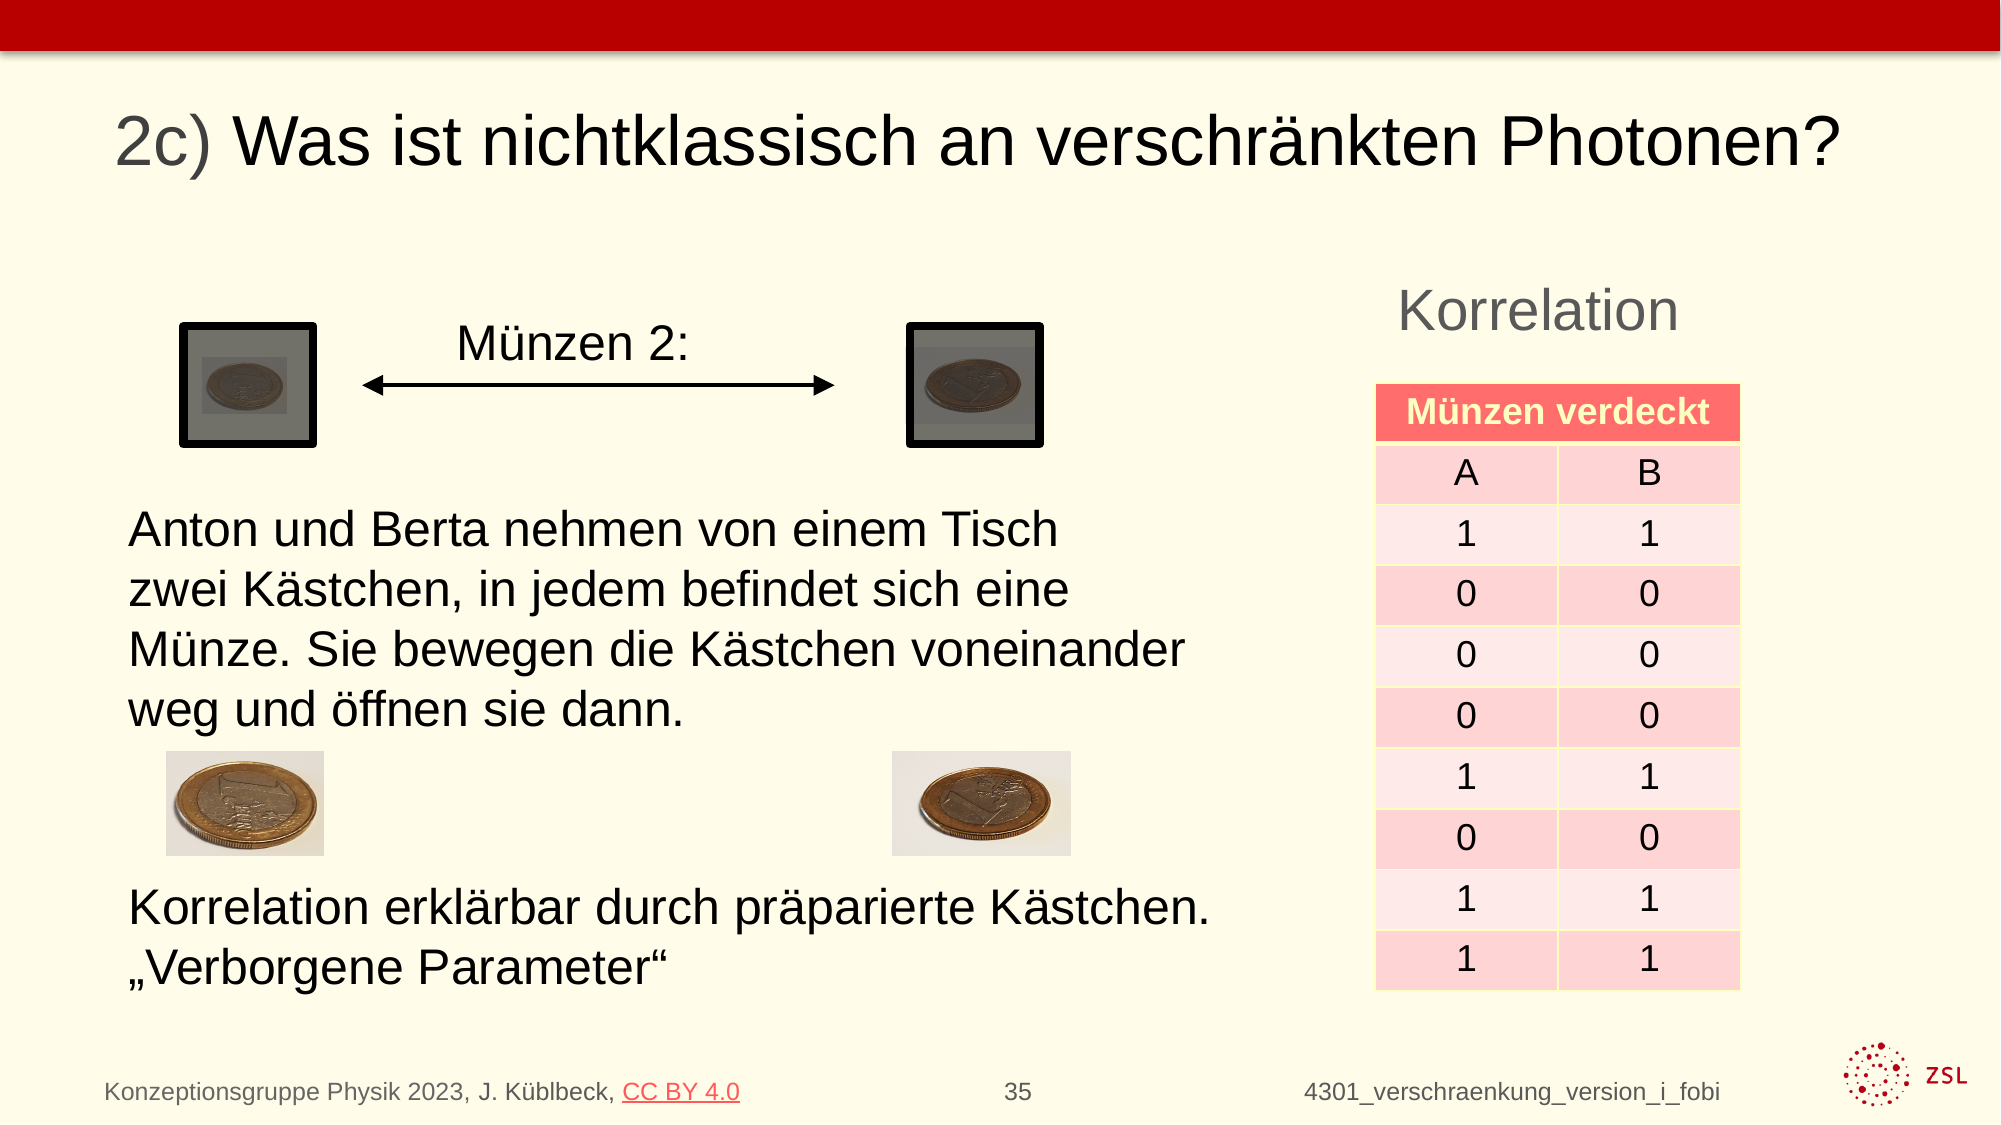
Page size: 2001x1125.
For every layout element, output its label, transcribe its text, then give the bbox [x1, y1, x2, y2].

title 2c) Was ist nichtklassisch an verschränkten Photonen? [99, 90, 1900, 185]
picture [905, 347, 1036, 424]
picture [165, 751, 324, 856]
table_cell 1 [1376, 931, 1557, 990]
table_cell 1 [1559, 870, 1740, 929]
table_cell 0 [1376, 566, 1557, 625]
table_cell 1 [1376, 505, 1557, 564]
table_cell B [1559, 446, 1740, 504]
picture [1842, 1041, 1968, 1107]
table_cell 0 [1559, 810, 1740, 869]
table_cell 1 [1376, 749, 1557, 808]
table_cell 1 [1376, 870, 1557, 929]
table_cell 0 [1376, 688, 1557, 747]
table_cell 0 [1376, 627, 1557, 686]
text_box [908, 429, 1041, 446]
table_cell 1 [1559, 931, 1740, 990]
text_box [182, 325, 315, 446]
picture [892, 751, 1072, 856]
text_box [908, 325, 1041, 349]
table_cell 0 [1559, 688, 1740, 747]
table_cell 0 [1376, 810, 1557, 869]
table_cell 1 [1559, 749, 1740, 808]
table_cell 0 [1559, 566, 1740, 625]
picture [202, 357, 288, 414]
text_box Korrelation [1382, 264, 1785, 383]
text_box Münzen 2: Anton und Berta nehmen von einem Tisch zwei Kästchen, in jedem befindet sich eine Münze. Sie bewegen die Kästchen voneinander weg und öffnen sie dann. Korrelation erklärbar durch präparierte Kästchen. „Verborgene Parameter“ [114, 302, 1957, 1047]
table_header Münzen verdeckt [1376, 384, 1740, 441]
table_cell A [1376, 446, 1557, 504]
table_cell 0 [1559, 627, 1740, 686]
table_cell 1 [1559, 505, 1740, 564]
